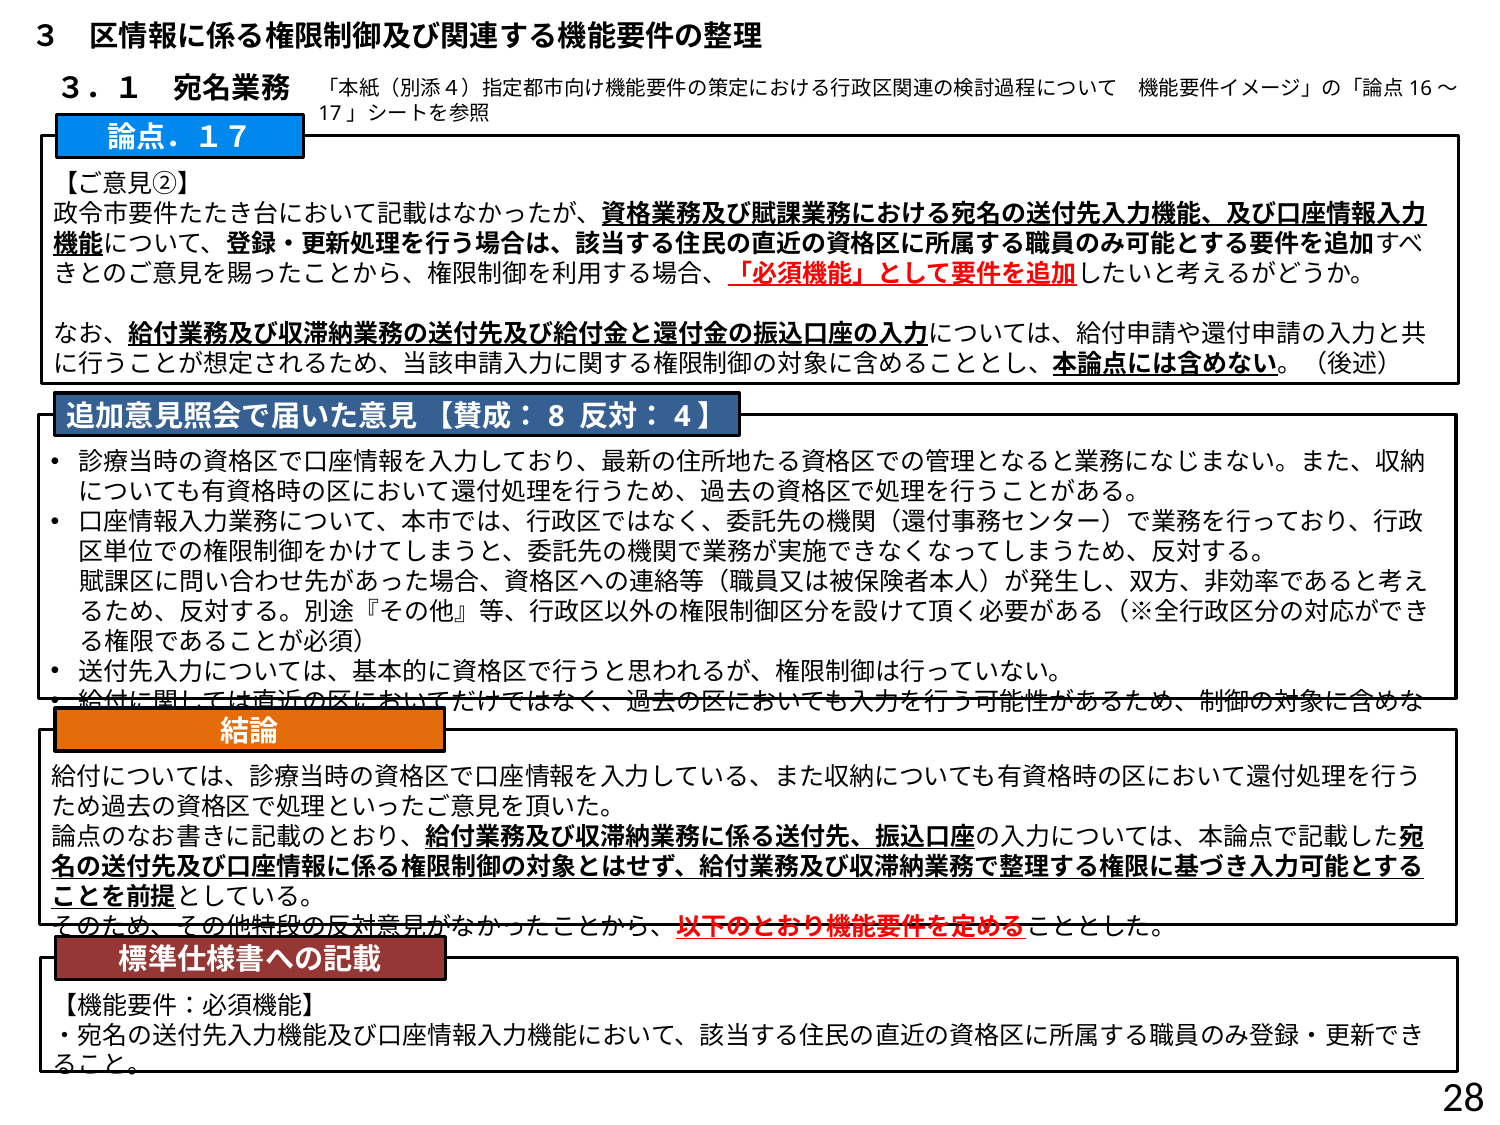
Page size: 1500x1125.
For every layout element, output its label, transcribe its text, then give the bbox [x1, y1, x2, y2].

text_box 追加意見照会で届いた意見 【賛成：8 反対：4】 [52, 391, 741, 438]
text_box 「本紙（別添４）指定都市向け機能要件の策定における行政区関連の検討過程について 機能要件イメージ」の「論点16～17」シートを参照 [303, 60, 1500, 112]
text_box 【機能要件：必須機能】 ・宛名の送付先入力機能及び口座情報入力機能において、該当する住民の直近の資格区に所属する職員のみ登録・更新できること。 [40, 957, 1458, 1072]
text_box 標準仕様書への記載 [54, 934, 448, 981]
text_box ３ 区情報に係る権限制御及び関連する機能要件の整理 [16, 2, 1440, 49]
text_box 給付については、診療当時の資格区で口座情報を入力している、また収納についても有資格時の区において還付処理を行うため過去の資格区で処理といったご意見を頂いた。 論点のなお書きに記載のとおり、給付業務及び収滞納業務に係る送付先、振込口座の入力については、本論点で記載した宛名の送付先及び口座情報に係る権限制御の対象とはせず、給付業務及び収滞納業務で整理する権限に基づき入力可能とすることを前提としている。 そのため、その他特段の反対意見がなかったことから、以下のとおり機能要件を定めることとした。 [39, 729, 1457, 925]
text_box 診療当時の資格区で口座情報を入力しており、最新の住所地たる資格区での管理となると業務になじまない。また、収納についても有資格時の区において還付処理を行うため、過去の資格区で処理を行うことがある。 口座情報入力業務について、本市では、行政区ではなく、委託先の機関（還付事務センター）で業務を行っており、行政区単位での権限制御をかけてしまうと、委託先の機関で業務が実施できなくなってしまうため、反対する。 賦課区に問い合わせ先があった場合、資格区への連絡等（職員又は被保険者本人）が発生し、双方、非効率であると考えるため、反対する。別途『その他』等、行政区以外の権限制御区分を設けて頂く必要がある（※全行政区分の対応ができる権限であることが必須） 送付先入力については、基本的に資格区で行うと思われるが、権限制御は行っていない。 給付に関しては直近の区においてだけではなく、過去の区においても入力を行う可能性があるため、制御の対象に含めない。 [38, 414, 1457, 699]
text_box ３．１ 宛名業務 [41, 54, 1465, 100]
text_box 結論 [53, 706, 447, 753]
slide_number 27 [1149, 1065, 1500, 1125]
text_box 論点．１７ [55, 113, 306, 160]
text_box 【ご意見②】 政令市要件たたき台において記載はなかったが、資格業務及び賦課業務における宛名の送付先入力機能、及び口座情報入力機能について、登録・更新処理を行う場合は、該当する住民の直近の資格区に所属する職員のみ可能とする要件を追加すべきとのご意見を賜ったことから、権限制御を利用する場合、「必須機能」として要件を追加したいと考えるがどうか。 なお、給付業務及び収滞納業務の送付先及び給付金と還付金の振込口座の入力については、給付申請や還付申請の入力と共に行うことが想定されるため、当該申請入力に関する権限制御の対象に含めることとし、本論点には含めない。（後述） [41, 135, 1459, 384]
